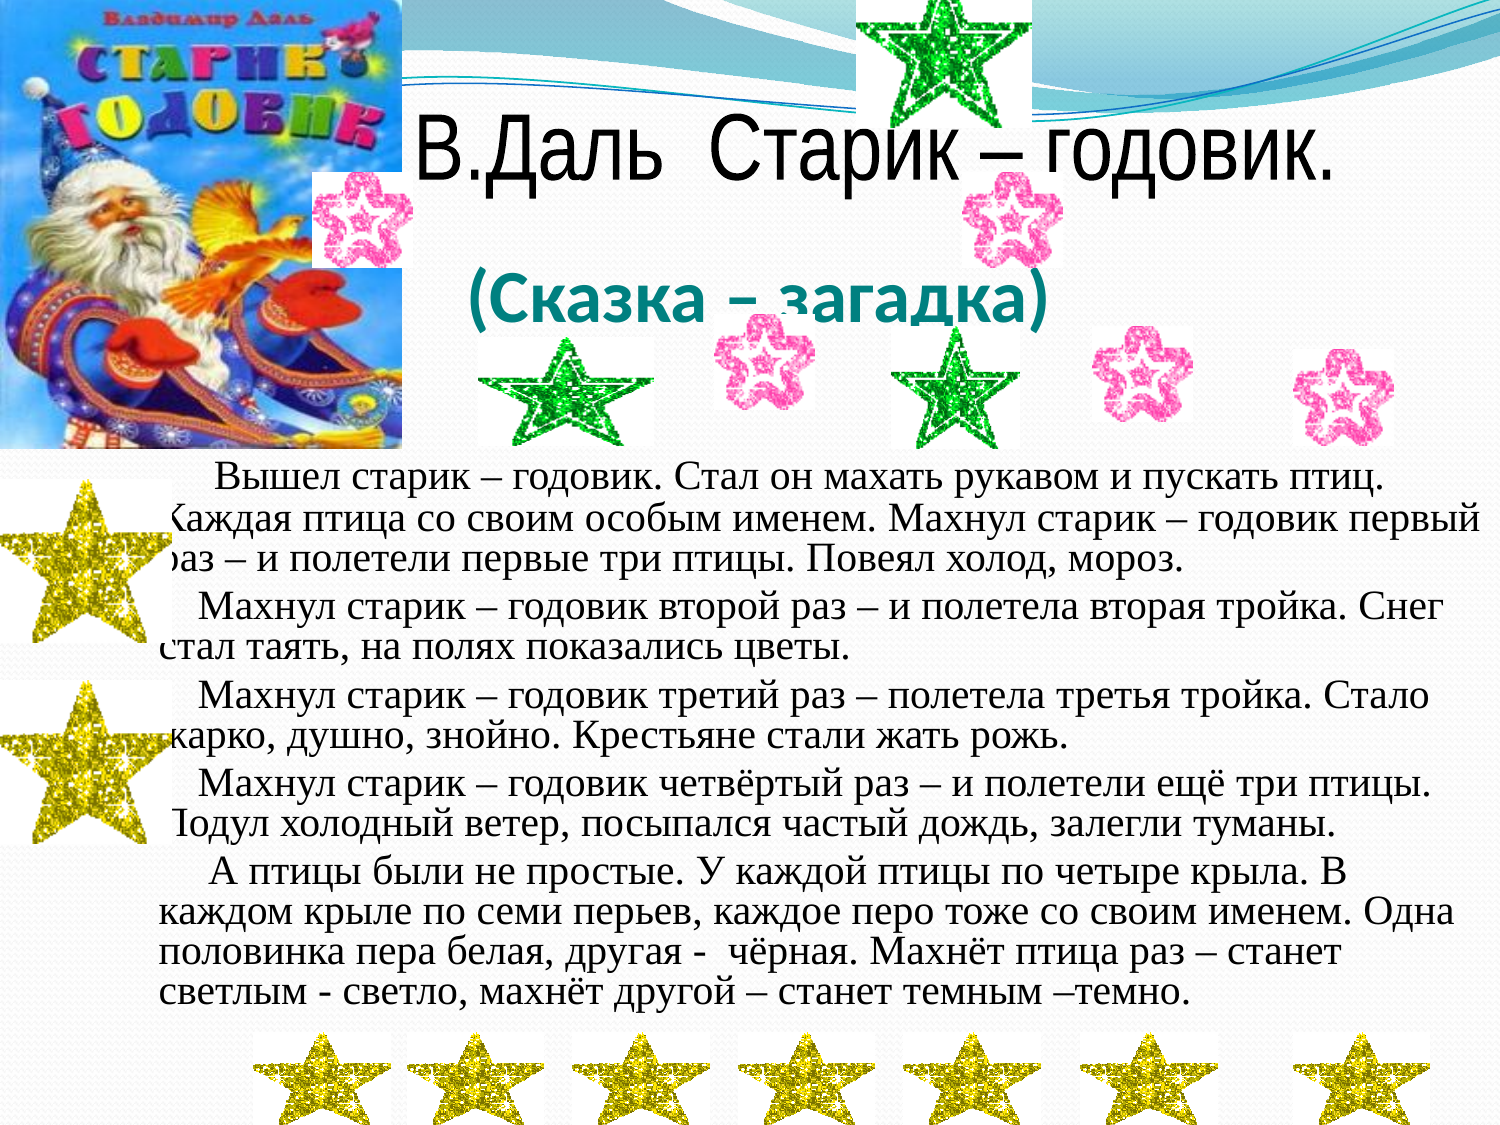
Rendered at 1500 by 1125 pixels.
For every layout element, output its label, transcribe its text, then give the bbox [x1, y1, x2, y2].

picture [1293, 349, 1394, 446]
title (Сказка – загадка) [466, 231, 1426, 338]
picture [714, 314, 815, 410]
picture [962, 172, 1063, 269]
picture [738, 1032, 875, 1125]
picture [0, 0, 414, 450]
picture [1293, 1032, 1431, 1125]
picture [855, 0, 1032, 128]
picture [253, 1032, 391, 1125]
picture [572, 1032, 710, 1125]
picture [891, 325, 1020, 449]
picture [1092, 325, 1193, 422]
picture [0, 479, 172, 643]
list Вышел старик – годовик. Стал он махать рукавом и пускать птиц. Каждая птица со своим особым именем. Махнул старик – годовик первый раз – и полетели первые три птицы. Повеял холод, мороз. Махнул старик – годовик второй раз – и полетела вторая тройка. Снег стал таять, на полях показались цветы. Махнул старик – годовик третий раз – полетела третья тройка. Стало жарко, душно, знойно. Крестьяне стали жать рожь. Махнул старик – годовик четвёртый раз – и полетели ещё три птицы. Подул холодный ветер, посыпался частый дождь, залегли туманы. А птицы были не простые. У каждой птицы по четыре крыла. В каждом крыле по семи перьев, каждое перо тоже со своим именем. Одна половинка пера белая, другая - чёрная. Махнёт птица раз – станет светлым - светло, махнёт другой – станет темным –темно. [98, 444, 1500, 1125]
picture [0, 680, 172, 844]
picture [903, 1032, 1041, 1125]
picture [1080, 1032, 1218, 1125]
picture [407, 1032, 545, 1125]
picture [478, 337, 654, 447]
